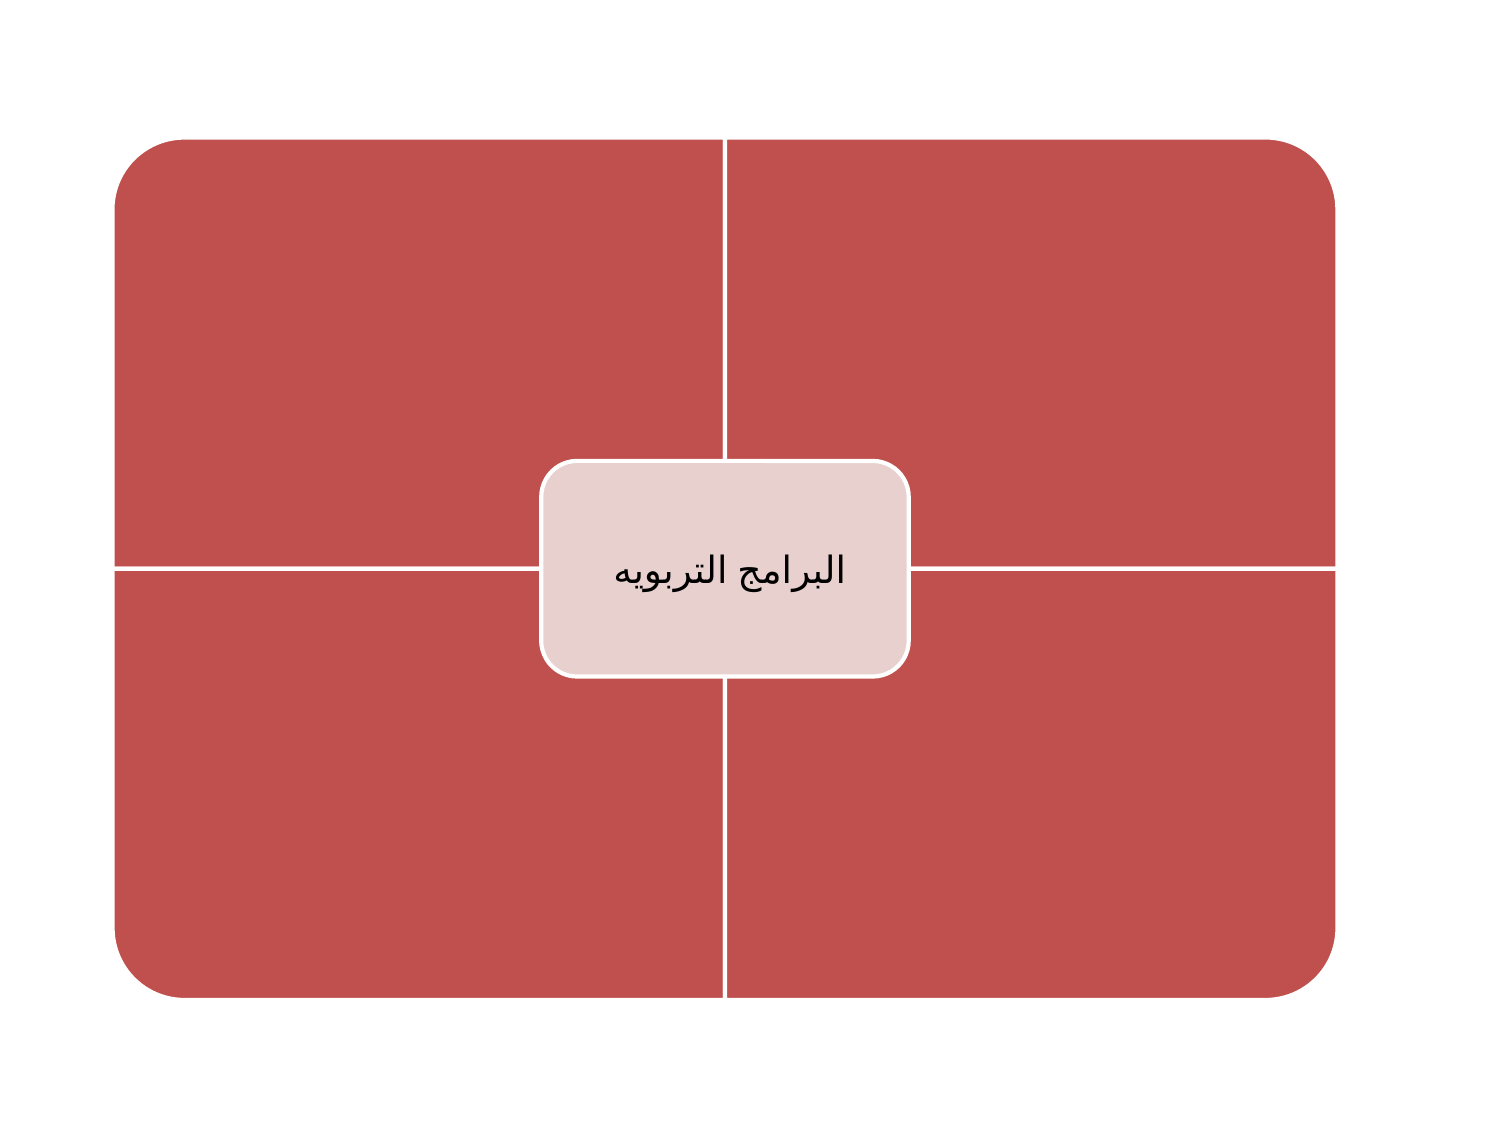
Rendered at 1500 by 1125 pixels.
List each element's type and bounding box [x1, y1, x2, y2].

text_box [112, 137, 1338, 1001]
